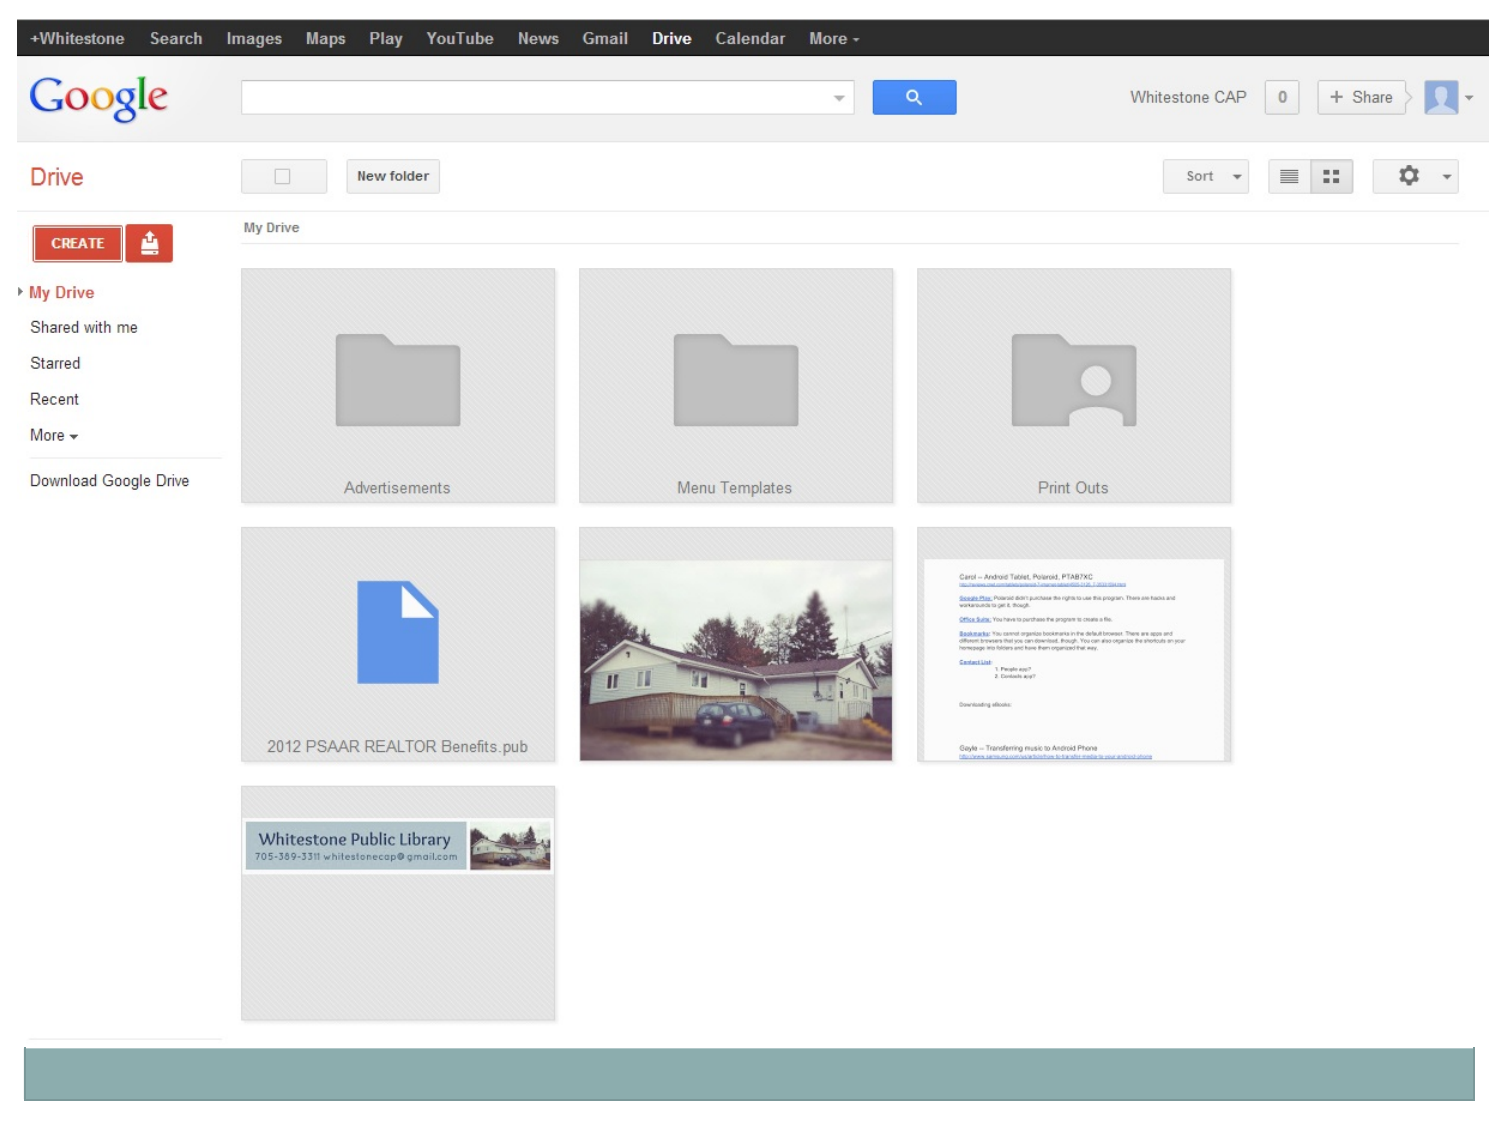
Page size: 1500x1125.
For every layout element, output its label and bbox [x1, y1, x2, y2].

picture [17, 18, 1489, 1047]
